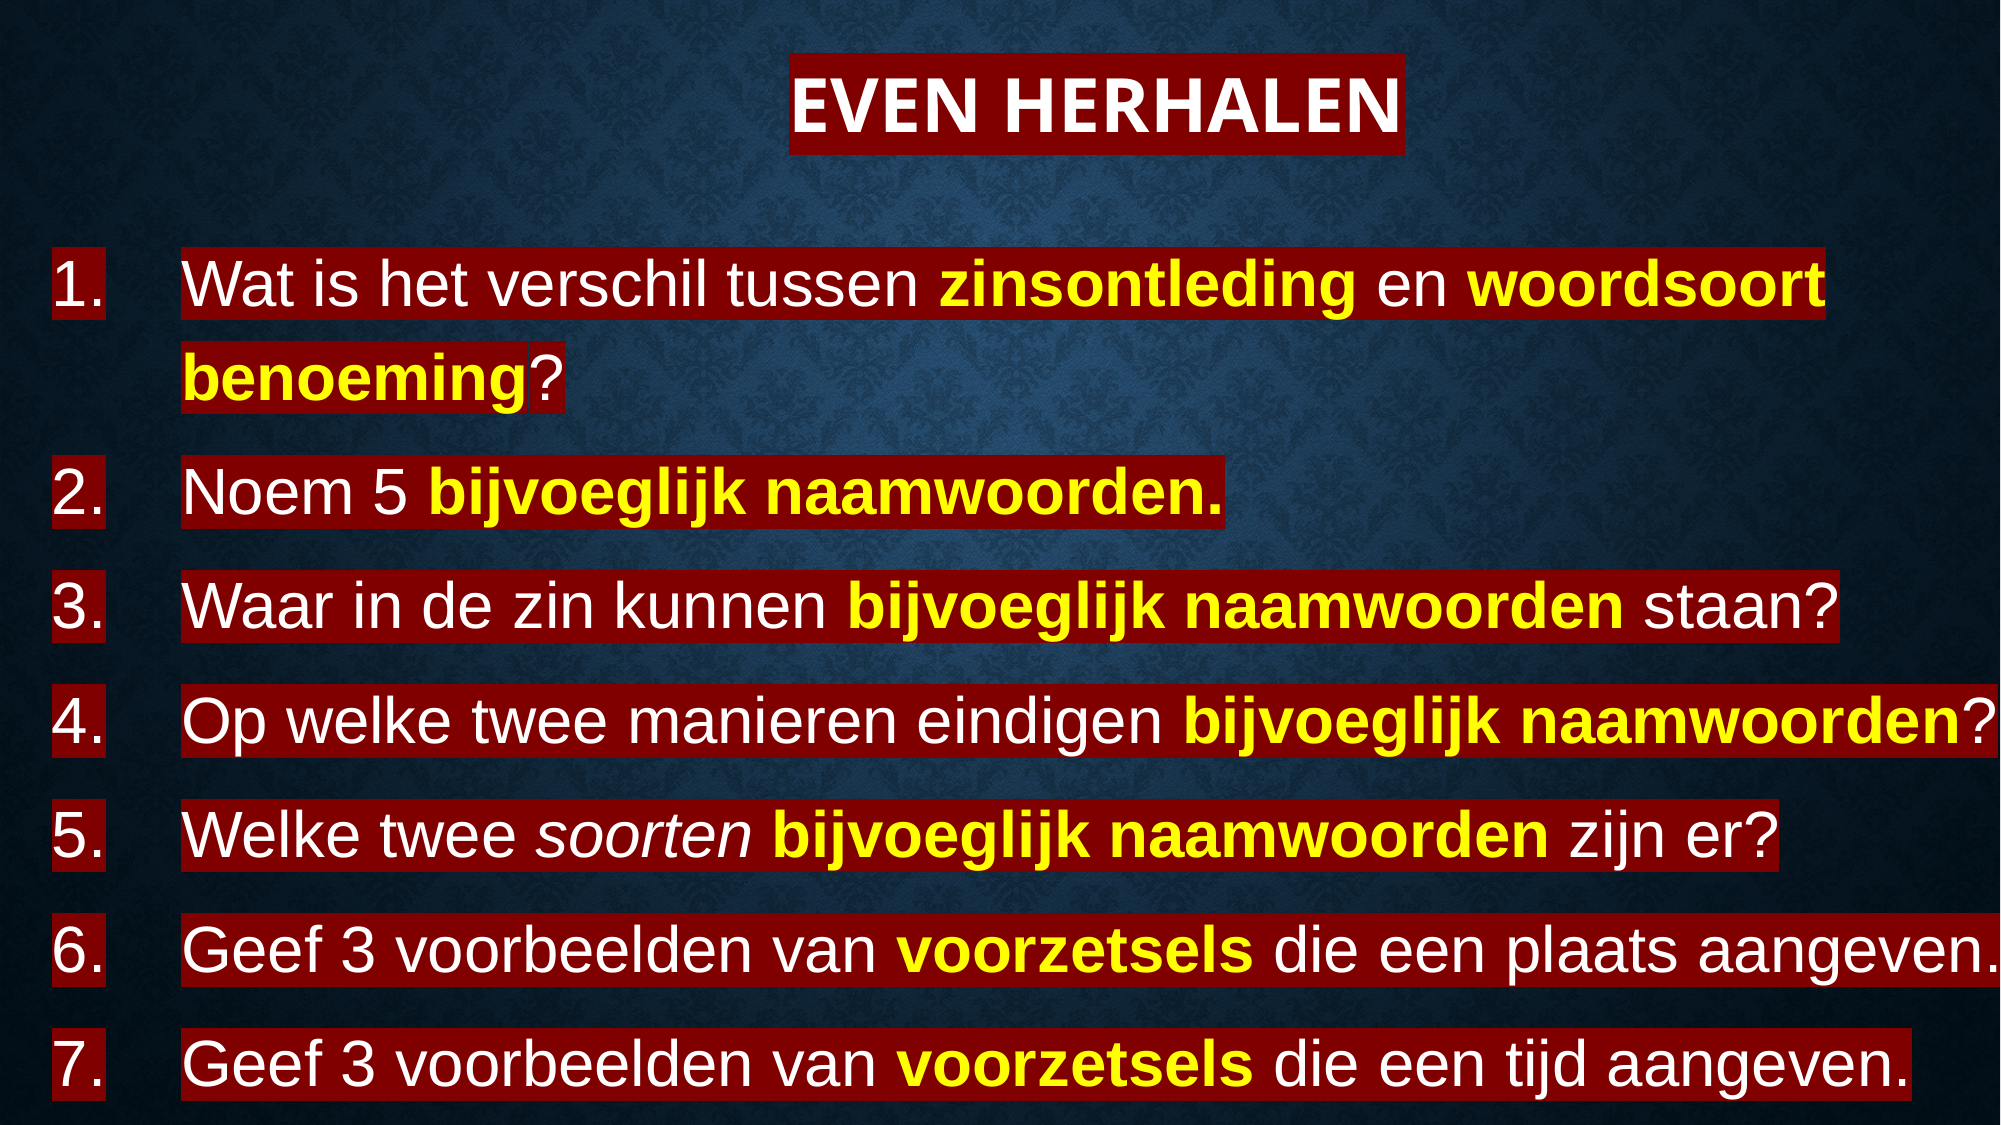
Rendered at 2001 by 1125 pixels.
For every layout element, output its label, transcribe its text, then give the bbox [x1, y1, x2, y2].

list Wat is het verschil tussen zinsontleding en woordsoort benoeming? Noem 5 bijvoeglijk naamwoorden. Waar in de zin kunnen bijvoeglijk naamwoorden staan? Op welke twee manieren eindigen bijvoeglijk naamwoorden? Welke twee soorten bijvoeglijk naamwoorden zijn er? Geef 3 voorbeelden van voorzetsels die een plaats aangeven. Geef 3 voorbeelden van voorzetsels die een tijd aangeven. [36, 217, 2000, 1125]
title Even herhalen [247, 0, 1947, 217]
